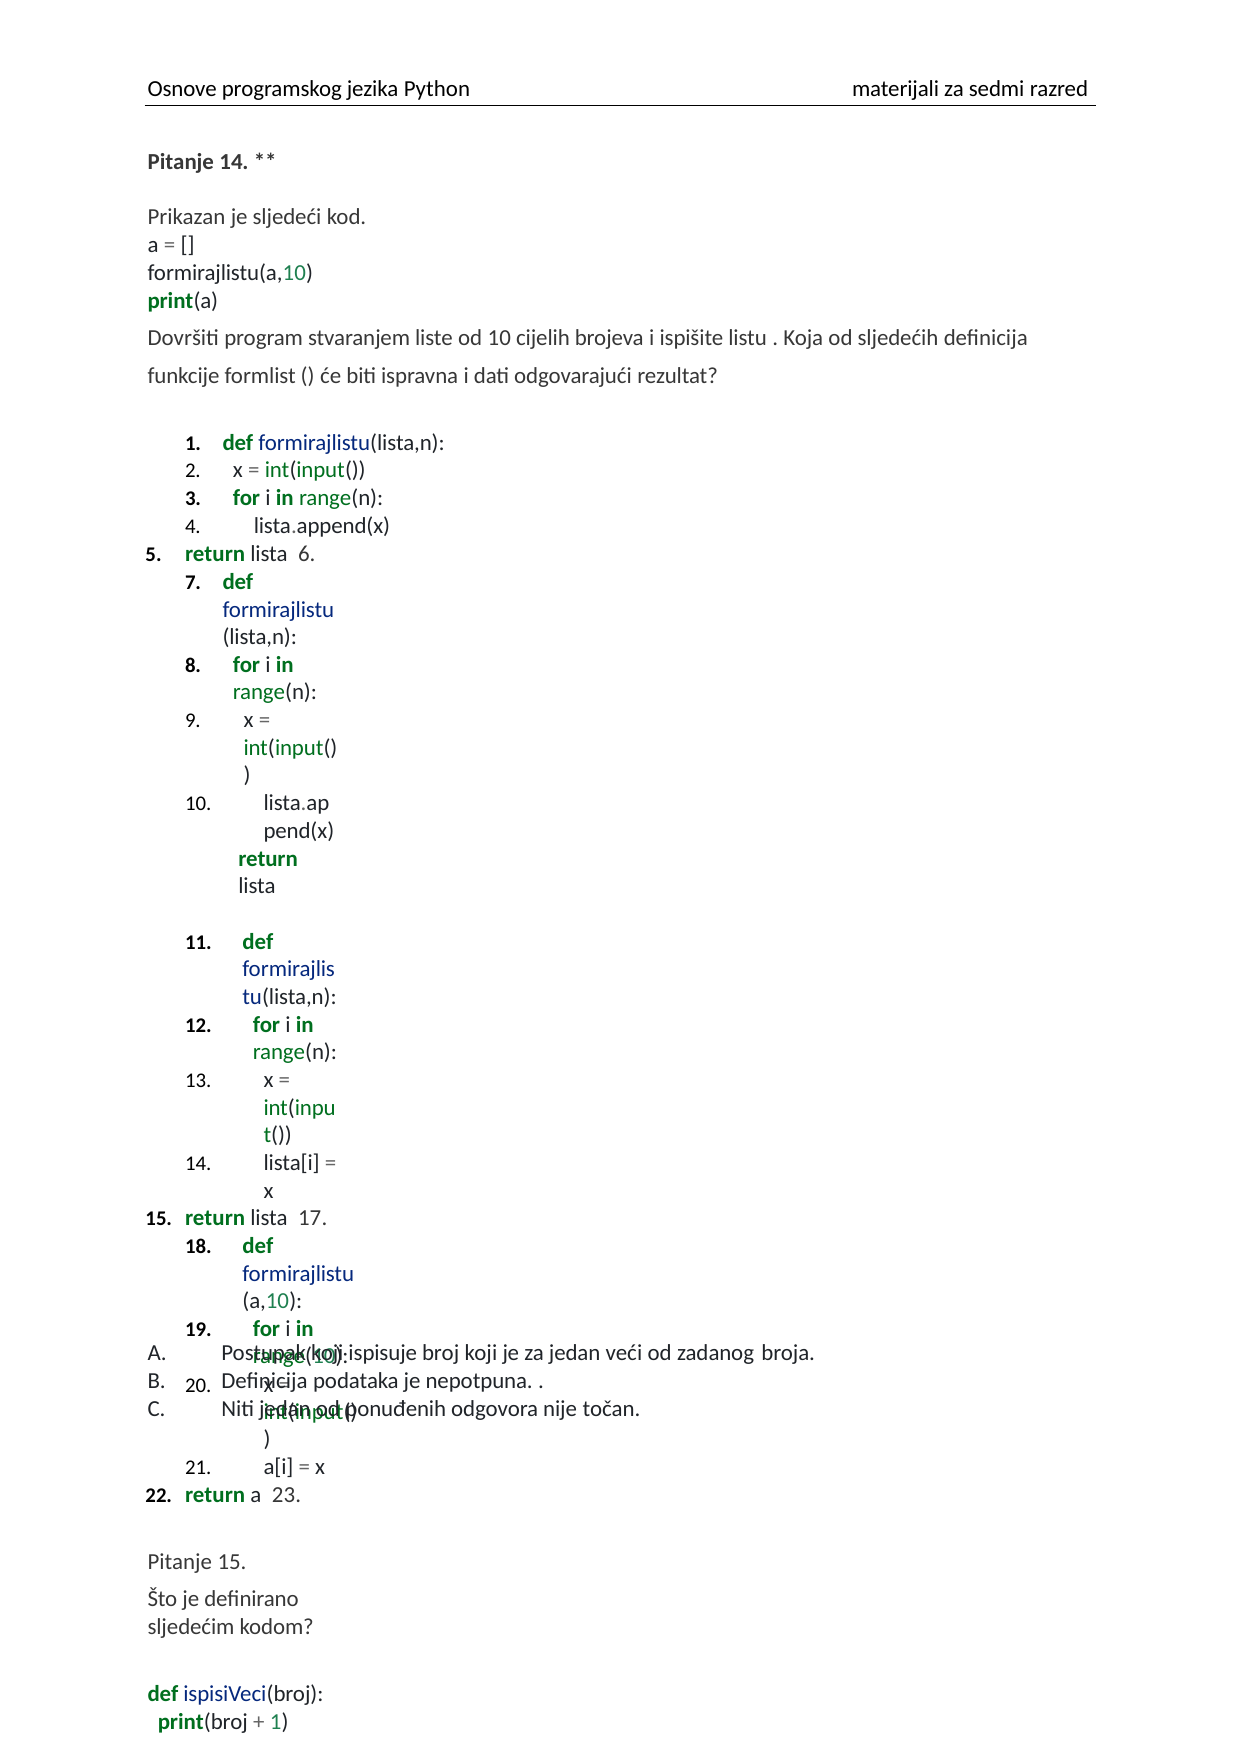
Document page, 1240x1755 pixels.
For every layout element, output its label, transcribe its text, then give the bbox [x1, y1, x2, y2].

text_box Pitanje 14. ** Prikazan je sljedeći kod. a = [] formirajlistu(a,10) print(a) Dovršiti program stvaranjem liste od 10 cijelih brojeva i ispišite listu . Koja od sljedećih definicija funkcije formlist () će biti ispravna i dati odgovarajući rezultat? def formirajlistu(lista,n): x = int(input()) for i in range(n): lista.append(x) return lista 6. def formirajlistu(lista,n): for i in range(n): x = int(input()) lista.append(x) return lista def formirajlistu(lista,n): for i in range(n): x = int(input()) lista[i] = x return lista 17. def formirajlistu(a,10): for i in range(10): x = int(input()) a[i] = x return a 23. Pitanje 15. Što je definirano sljedećim kodom? def ispisiVeci(broj): print(broj + 1) [145, 144, 1040, 1734]
text_box Postupak koji ispisuje broj koji je za jedan veći od zadanog broja. Definicija podataka je nepotpuna. . Niti jedan od ponuđenih odgovora nije točan. [219, 1335, 823, 1421]
text_box A. B. C. [145, 1335, 169, 1421]
text_box materijali za sedmi razred [850, 71, 1095, 102]
text_box Osnove programskog jezika Python [145, 71, 477, 102]
